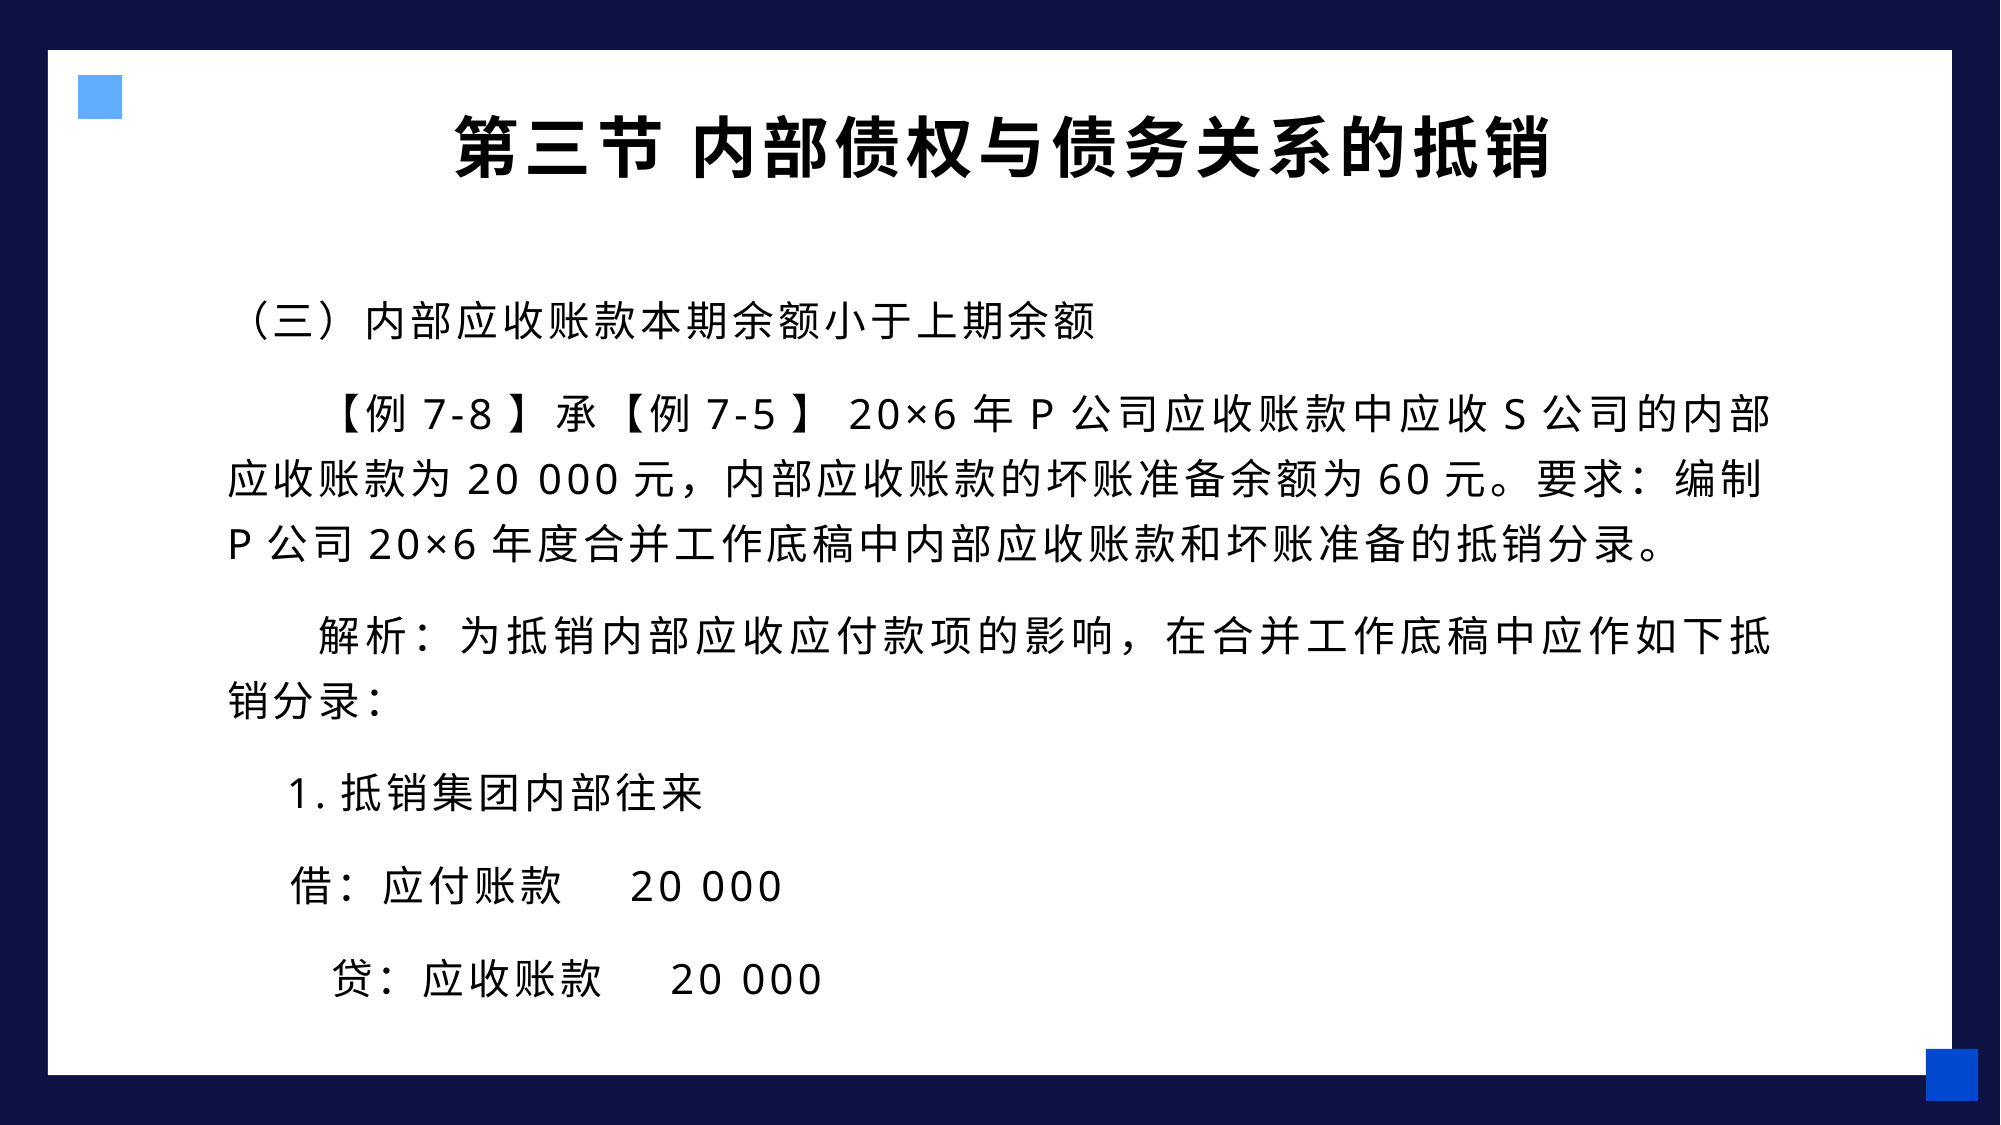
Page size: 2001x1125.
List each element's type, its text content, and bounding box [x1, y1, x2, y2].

text_box 第三节 内部债权与债务关系的抵销 [376, 75, 1625, 200]
list （三）内部应收账款本期余额小于上期余额 【例7-8】承【例7-5】20×6年P公司应收账款中应收S公司的内部应收账款为20 000元，内部应收账款的坏账准备余额为60元。要求：编制P公司20×6年度合并工作底稿中内部应收账款和坏账准备的抵销分录。 解析：为抵销内部应收应付款项的影响，在合并工作底稿中应作如下抵销分录： 1.抵销集团内部往来 借：应付账款 20 000 贷：应收账款 20 000 [210, 279, 1790, 845]
